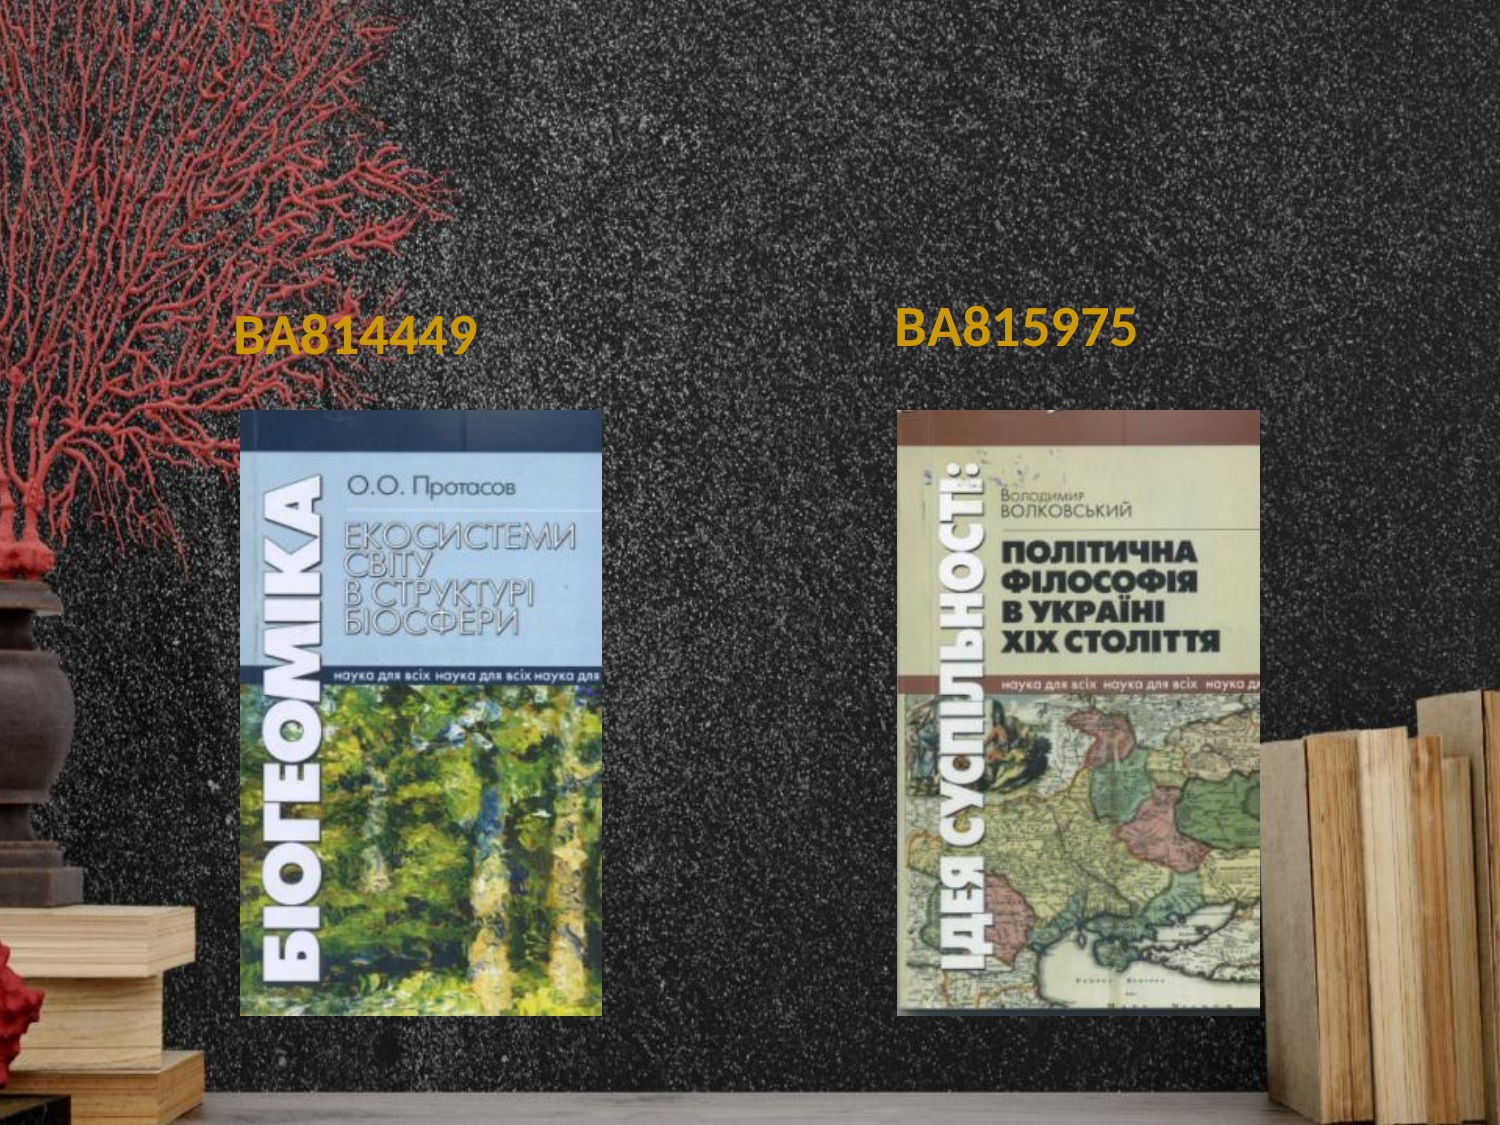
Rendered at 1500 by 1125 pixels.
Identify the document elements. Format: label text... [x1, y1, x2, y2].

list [897, 410, 1260, 1016]
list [240, 410, 602, 1016]
list ВА814449 [218, 251, 738, 375]
list ВА815975 [879, 243, 1500, 367]
picture [0, 0, 1500, 1125]
